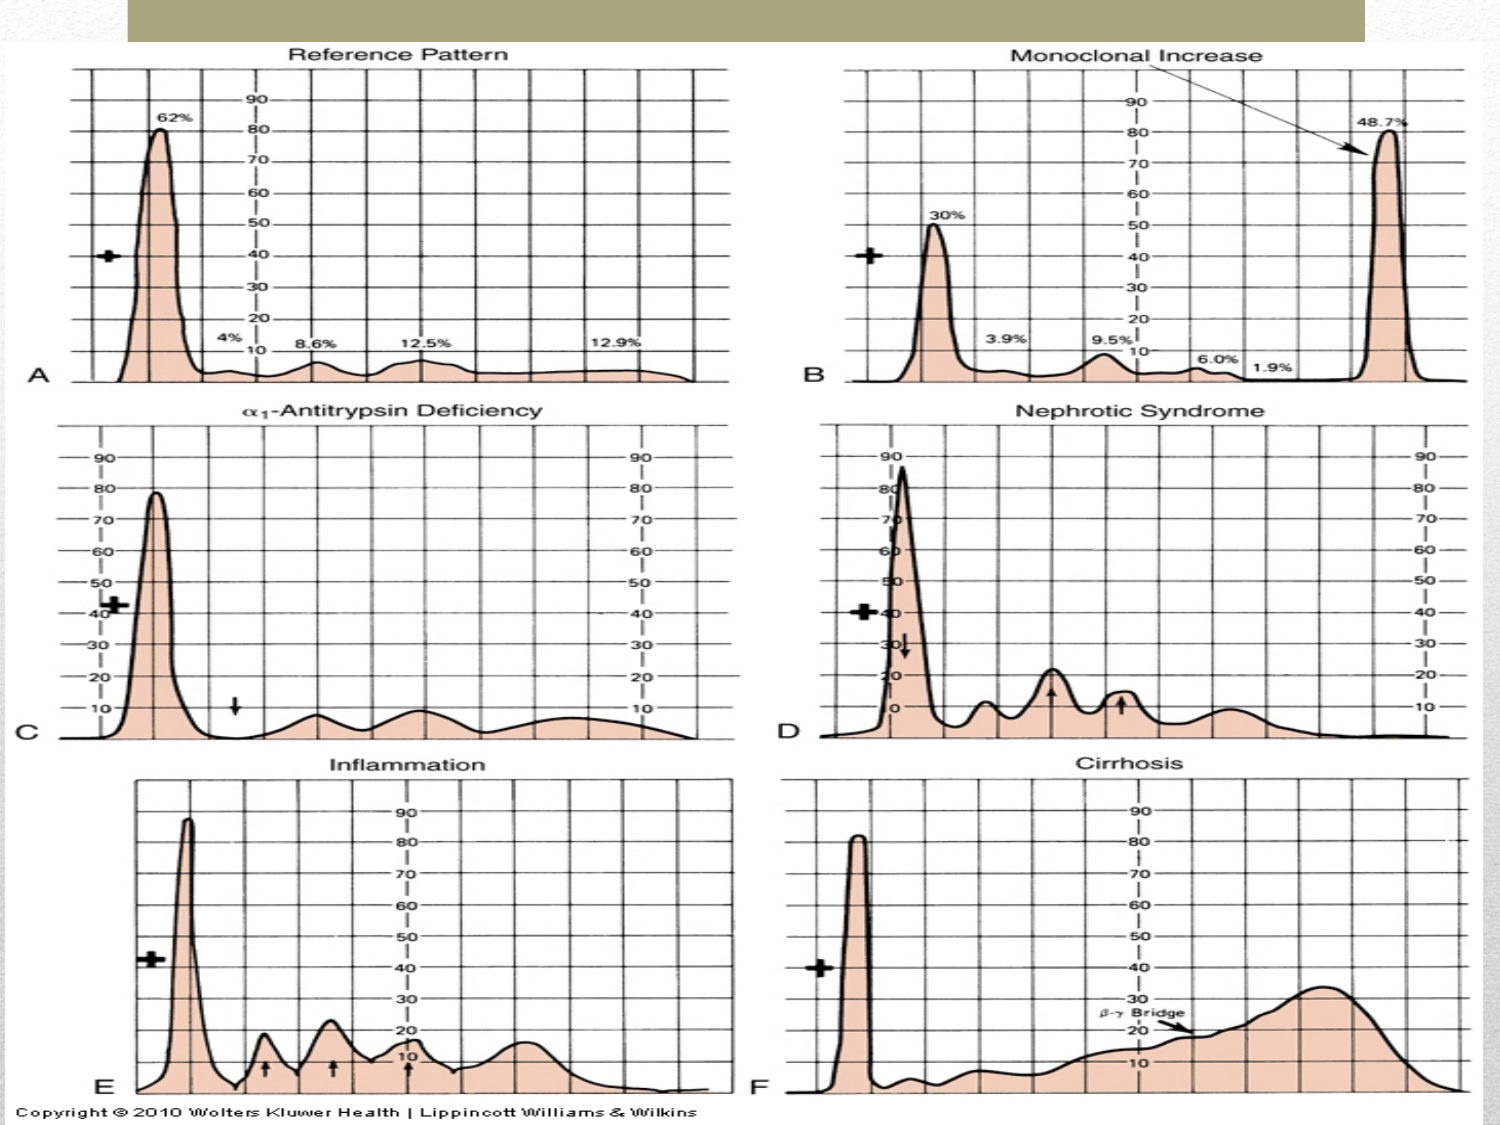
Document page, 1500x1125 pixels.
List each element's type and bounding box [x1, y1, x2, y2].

list [5, 41, 1484, 1125]
